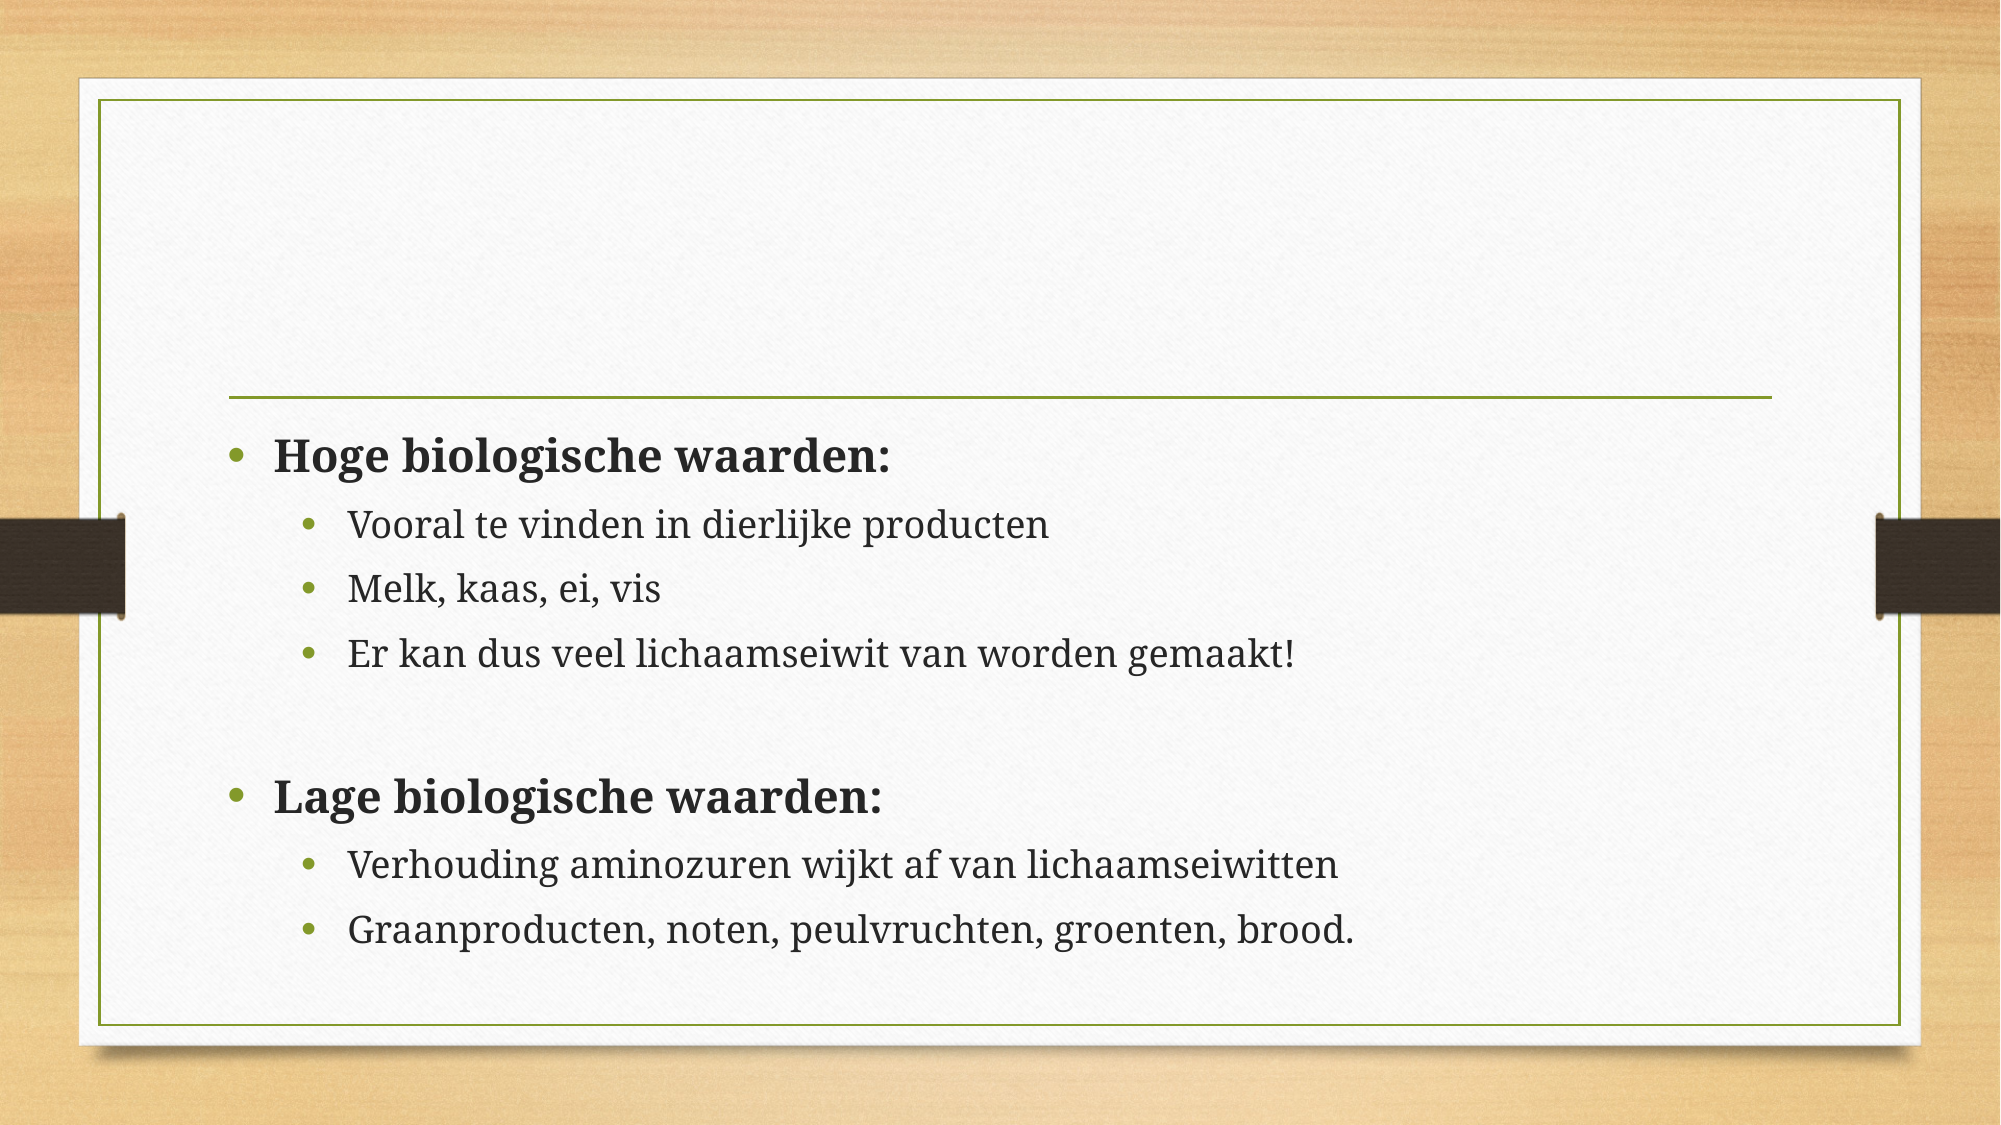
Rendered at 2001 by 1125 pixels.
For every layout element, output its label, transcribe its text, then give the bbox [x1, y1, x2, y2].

picture [0, 0, 2001, 1125]
list Hoge biologische waarden: Vooral te vinden in dierlijke producten Melk, kaas, ei, vis Er kan dus veel lichaamseiwit van worden gemaakt! Lage biologische waarden: Verhouding aminozuren wijkt af van lichaamseiwitten Graanproducten, noten, peulvruchten, groenten, brood. [212, 419, 1788, 964]
